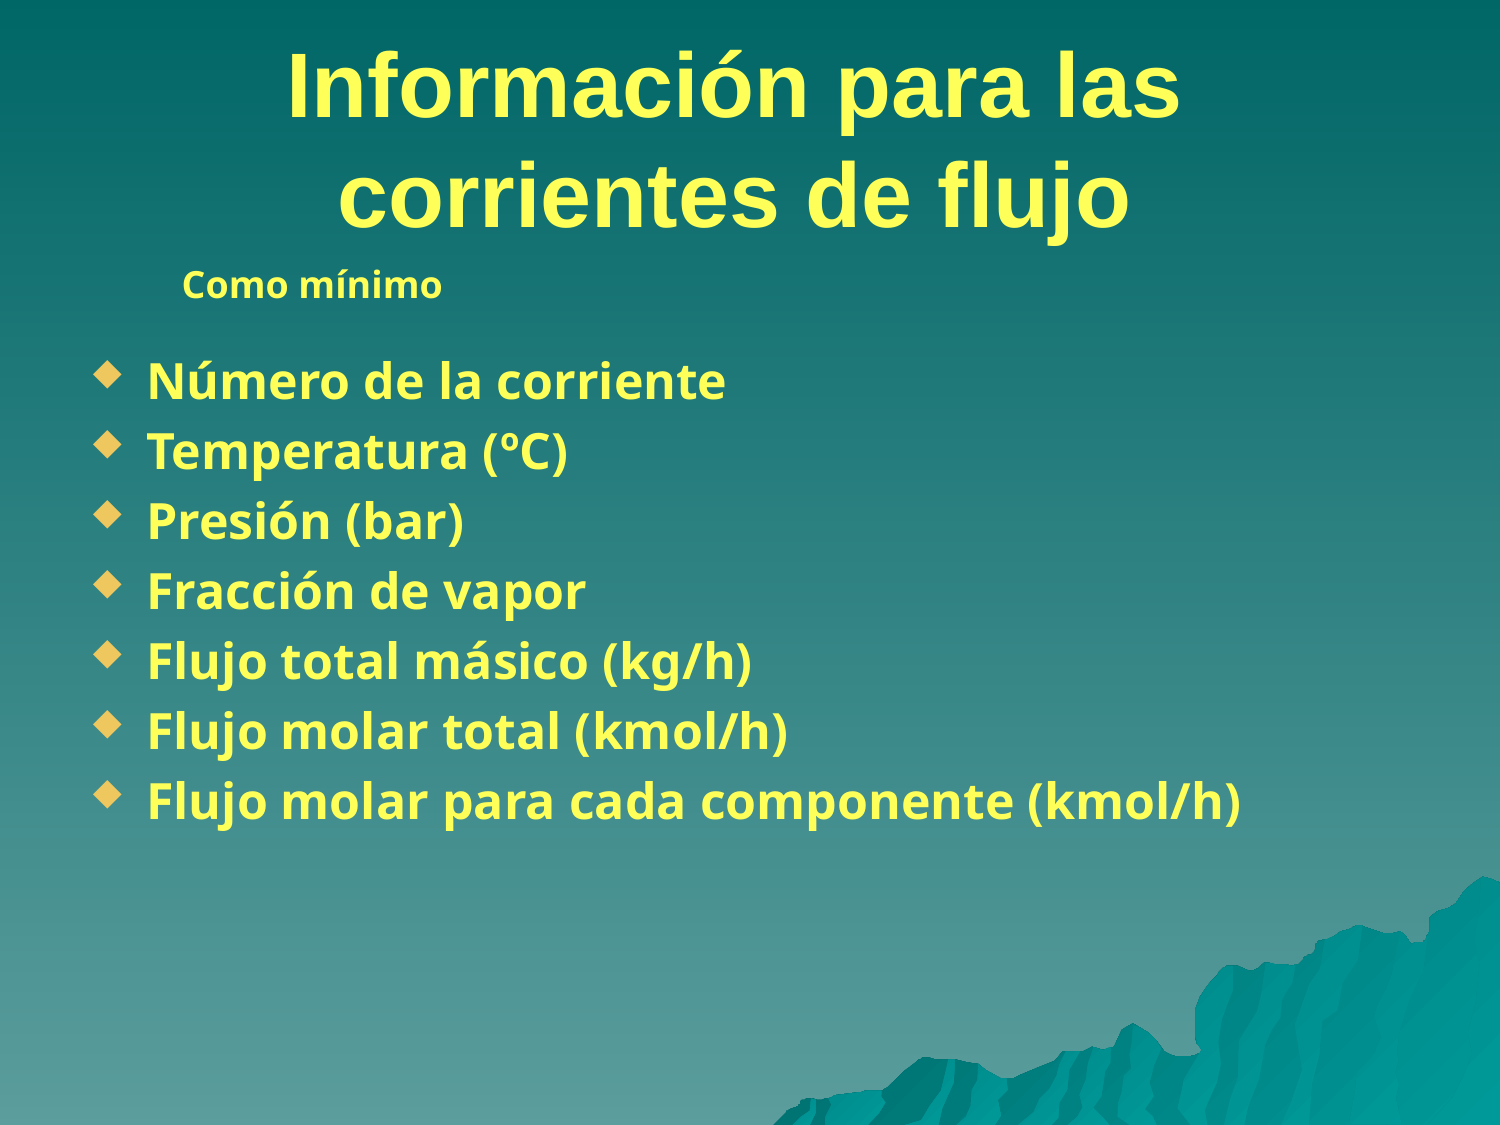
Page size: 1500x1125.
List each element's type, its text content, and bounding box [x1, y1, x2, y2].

title Información para las corrientes de flujo [97, 41, 1373, 230]
list Número de la corriente Temperatura (ºC) Presión (bar) Fracción de vapor Flujo total másico (kg/h) Flujo molar total (kmol/h) Flujo molar para cada componente (kmol/h) [74, 341, 1407, 1018]
text_box Como mínimo [166, 253, 459, 314]
